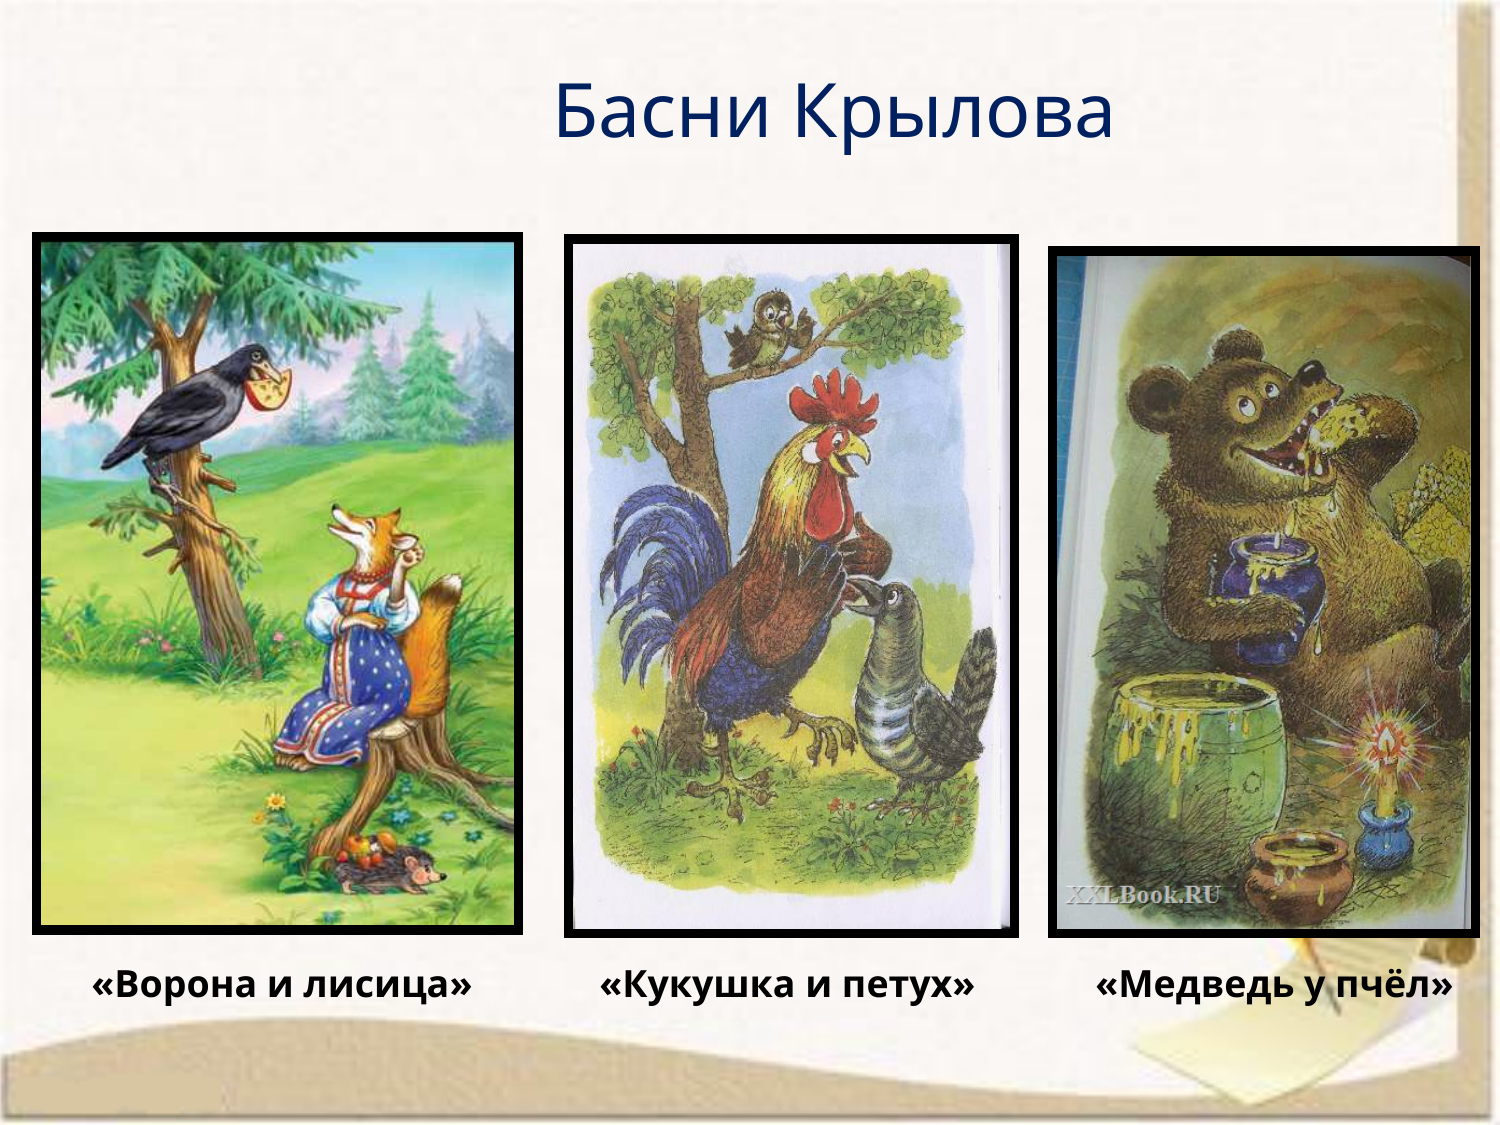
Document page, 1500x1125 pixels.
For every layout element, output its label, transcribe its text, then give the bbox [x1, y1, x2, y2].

text_box «Кукушка и петух» [584, 952, 999, 1012]
text_box «Медведь у пчёл» [1080, 952, 1500, 1012]
text_box Басни Крылова [537, 54, 1199, 160]
text_box «Ворона и лисица» [76, 952, 490, 1012]
picture [0, 0, 1500, 1125]
